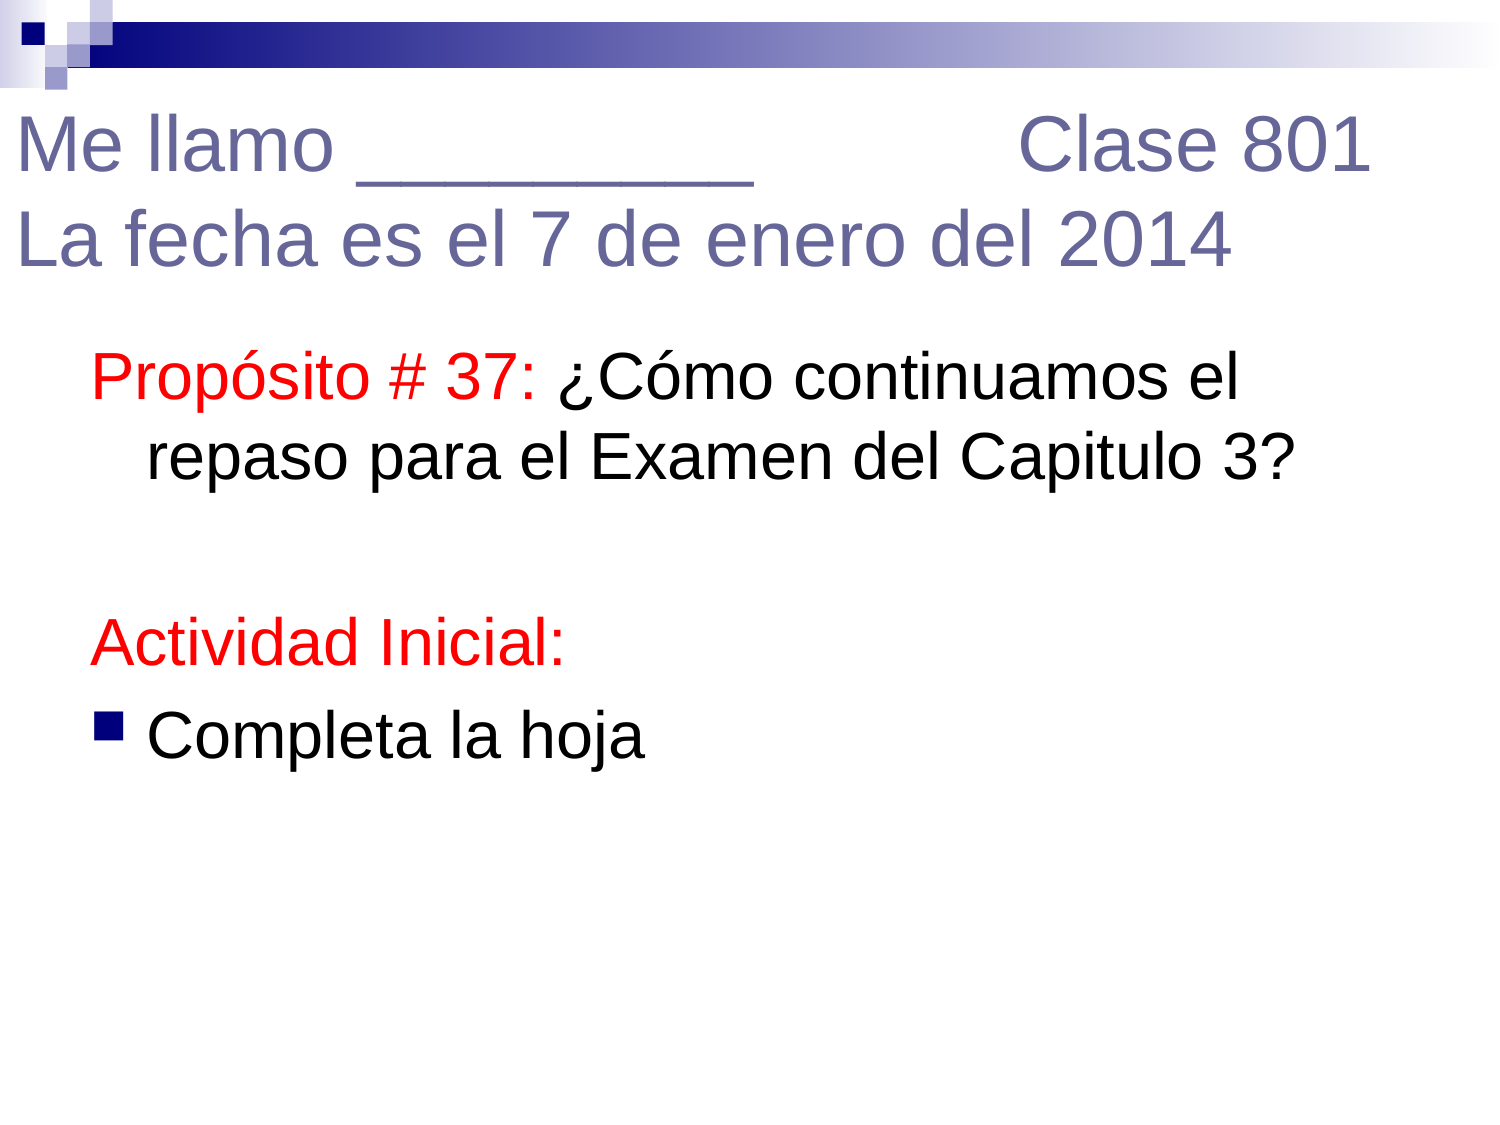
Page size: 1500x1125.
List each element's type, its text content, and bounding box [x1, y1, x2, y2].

list Propósito # 37: ¿Cómo continuamos el repaso para el Examen del Capitulo 3? Actividad Inicial: Completa la hoja [75, 324, 1425, 963]
title Me llamo _________ Clase 801 La fecha es el 7 de enero del 2014 [0, 75, 1500, 300]
